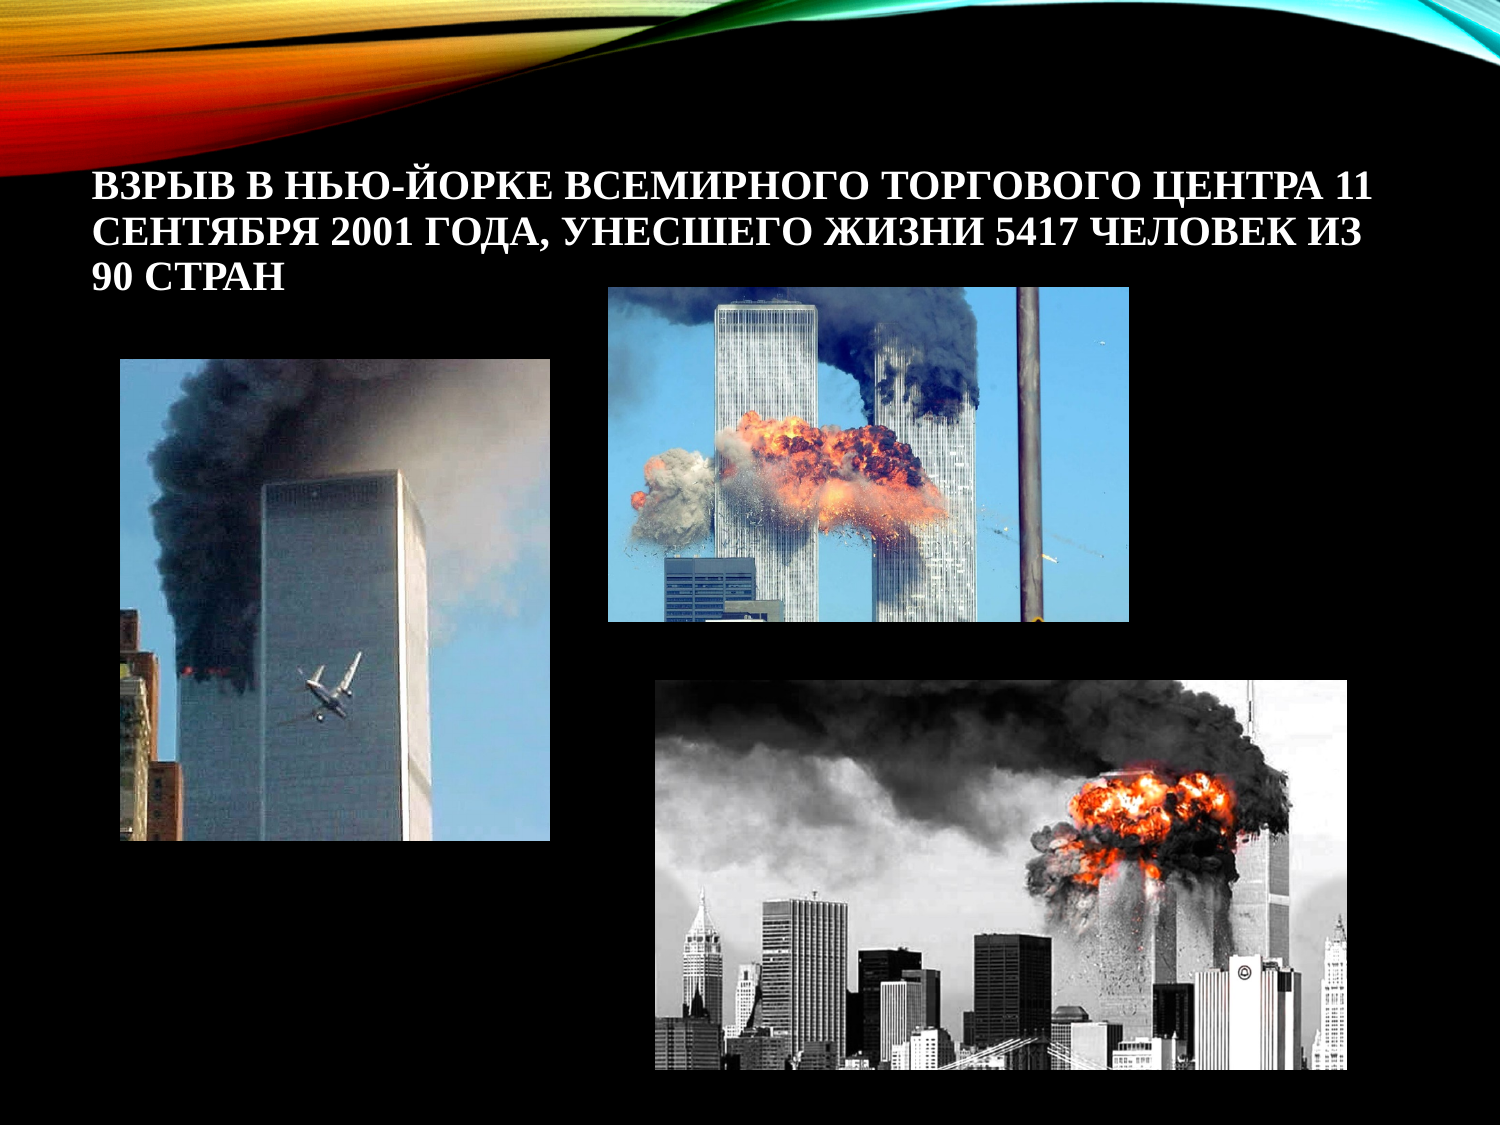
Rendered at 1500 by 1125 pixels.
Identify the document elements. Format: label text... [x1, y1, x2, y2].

title взрыв в Нью-Йорке Всемирного торгового центра 11 сентября 2001 года, унесшего жизни 5417 человек из 90 стран [76, 125, 1403, 338]
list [120, 359, 550, 841]
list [608, 286, 1129, 622]
picture [0, 0, 1500, 178]
picture [655, 680, 1347, 1070]
